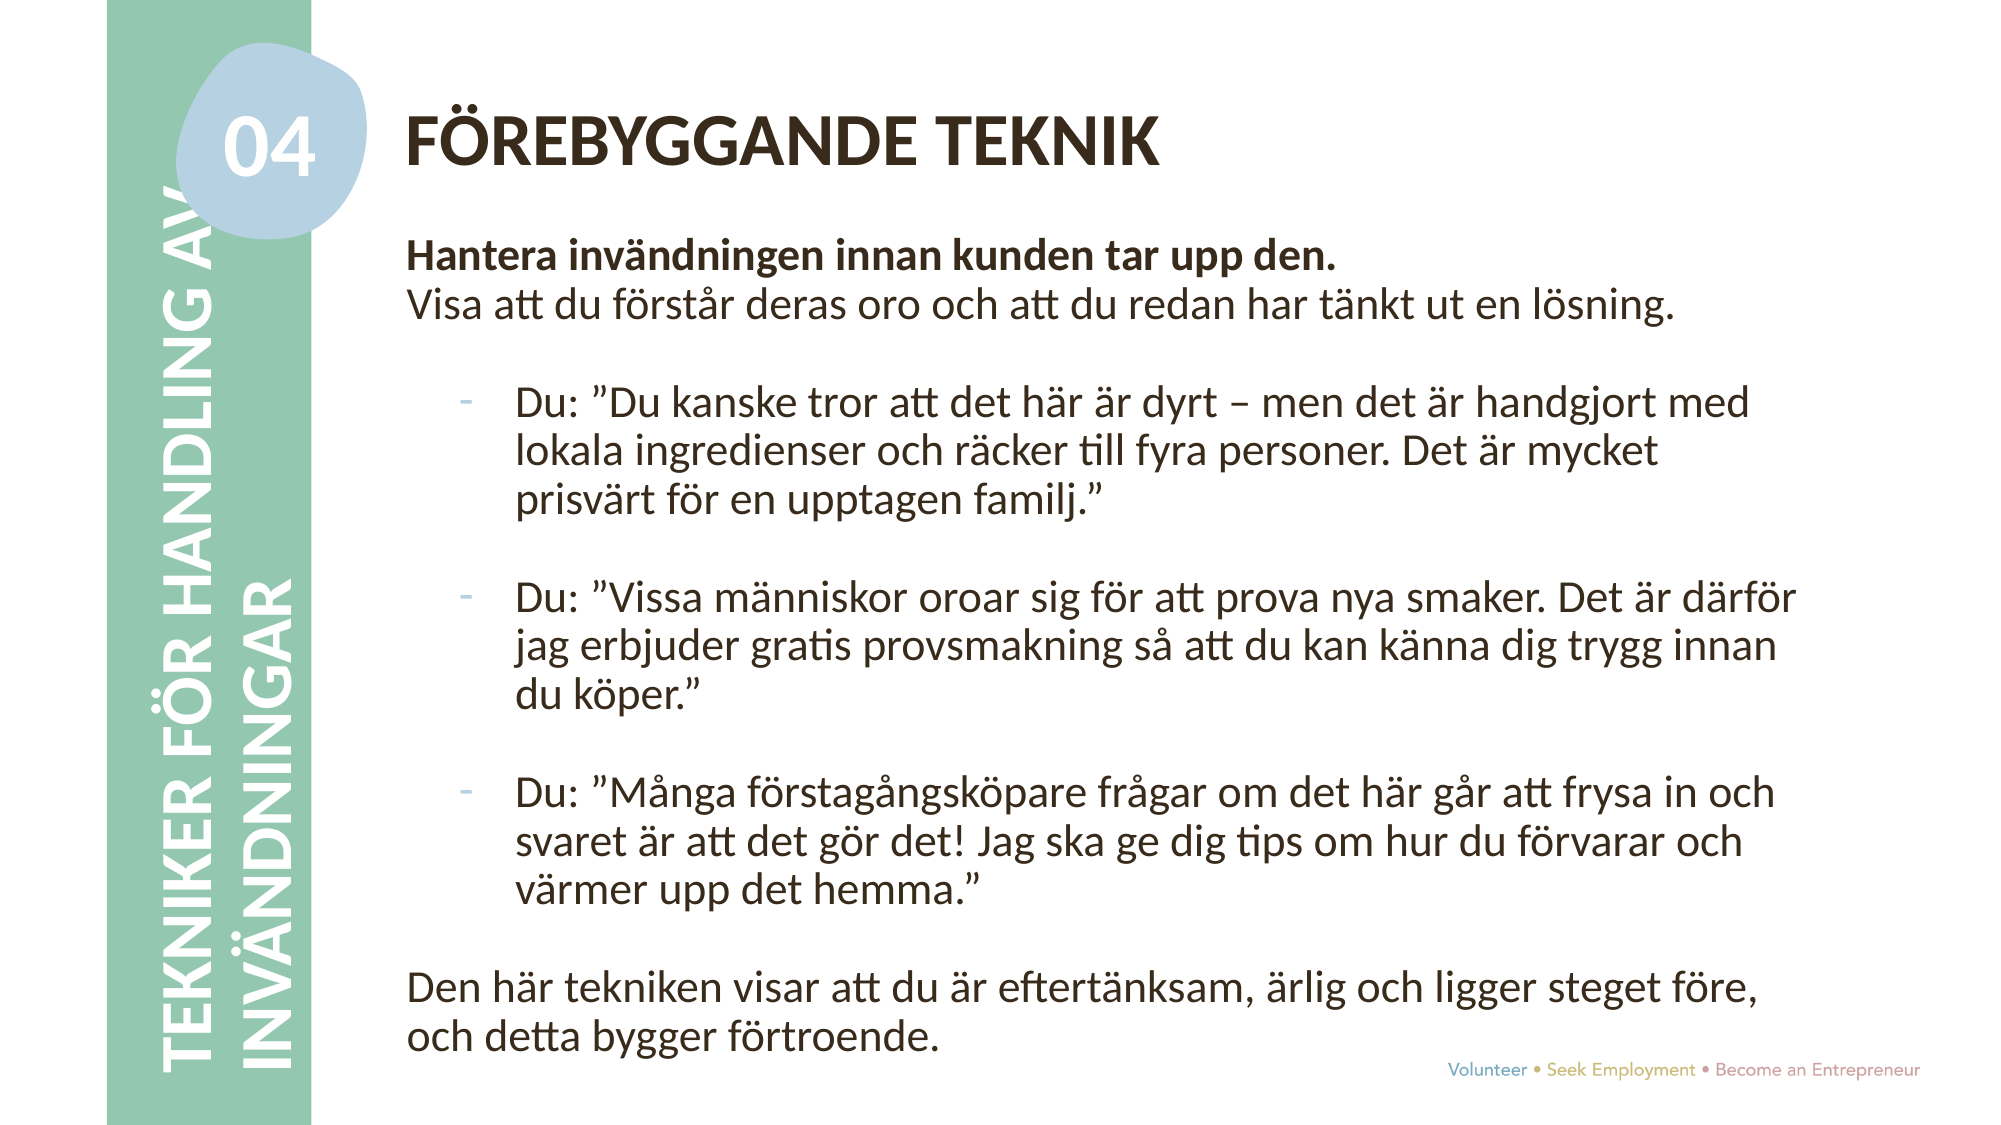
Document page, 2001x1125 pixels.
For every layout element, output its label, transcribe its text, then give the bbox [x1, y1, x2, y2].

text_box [175, 42, 367, 297]
text_box TEKNIKER FÖR HANDLING AV INVÄNDNINGAR [141, 0, 317, 1089]
list Hantera invändningen innan kunden tar upp den. Visa att du förstår deras oro och att du redan har tänkt ut en lösning. Du: ”Du kanske tror att det här är dyrt – men det är handgjort med lokala ingredienser och räcker till fyra personer. Det är mycket prisvärt för en upptagen familj.” Du: ”Vissa människor oroar sig för att prova nya smaker. Det är därför jag erbjuder gratis provsmakning så att du kan känna dig trygg innan du köper.” Du: ”Många förstagångsköpare frågar om det här går att frysa in och svaret är att det gör det! Jag ska ge dig tips om hur du förvarar och värmer upp det hemma.” Den här tekniken visar att du är eftertänksam, ärlig och ligger steget före, och detta bygger förtroende. [391, 223, 1819, 1037]
list FÖREBYGGANDE TEKNIK [390, 94, 1697, 213]
picture [1418, 1046, 1971, 1103]
text_box [106, 0, 312, 1125]
